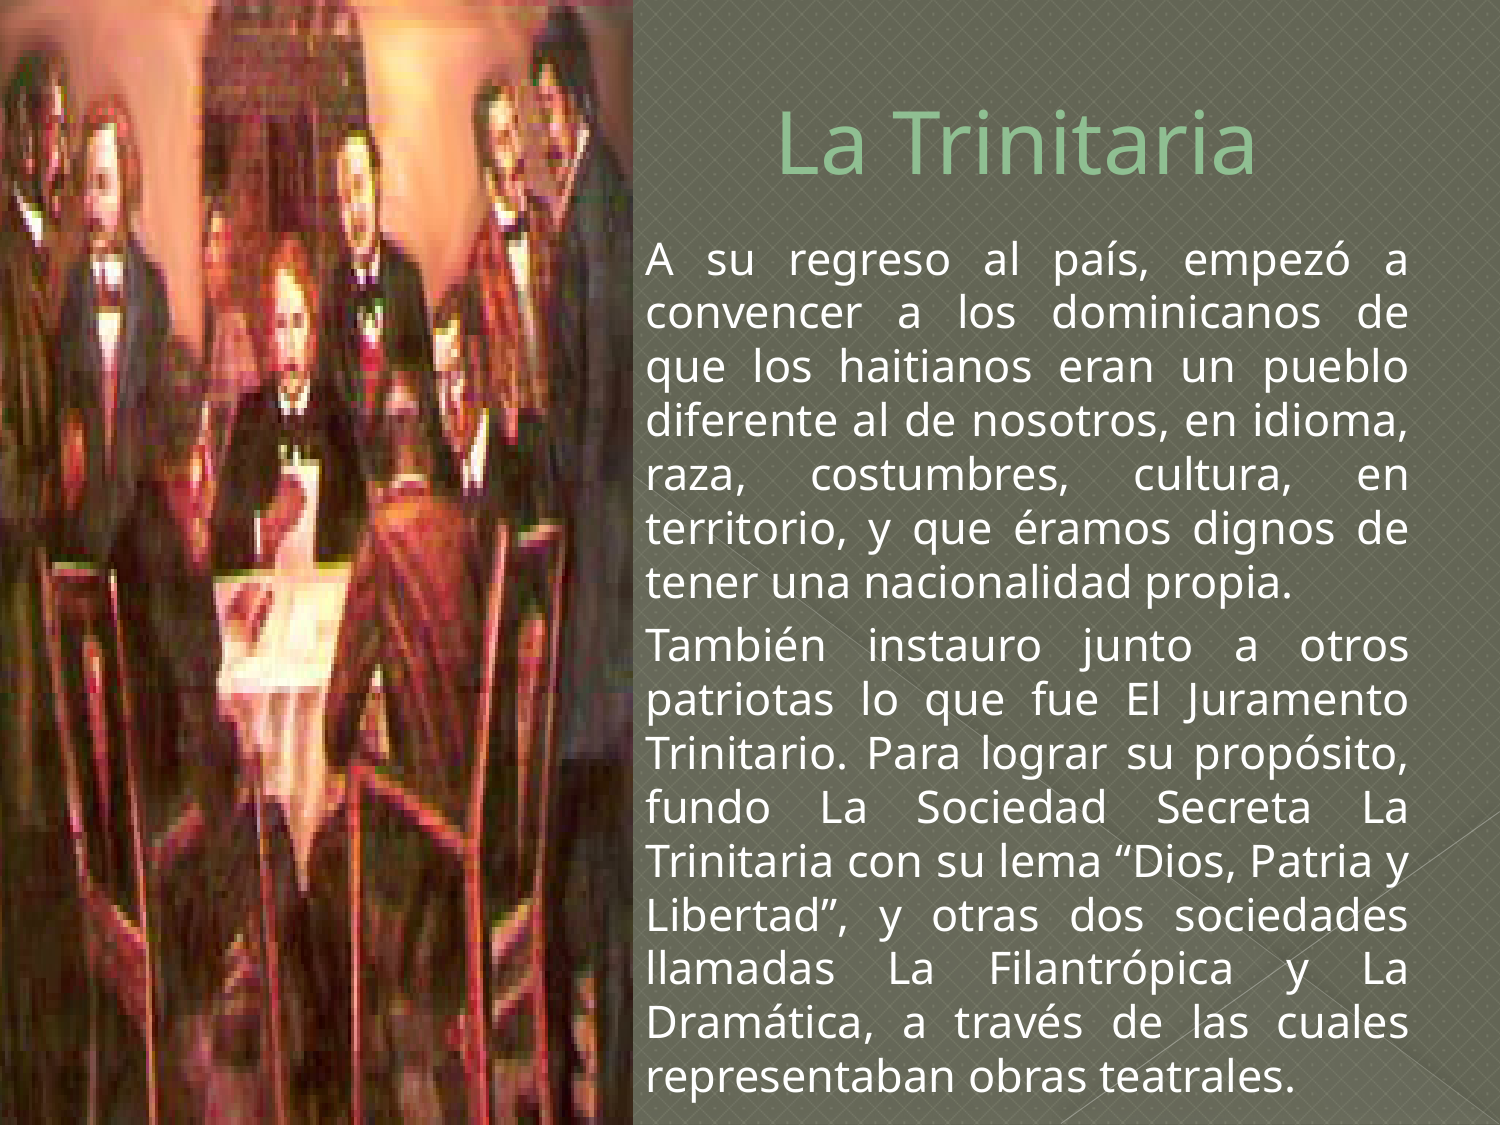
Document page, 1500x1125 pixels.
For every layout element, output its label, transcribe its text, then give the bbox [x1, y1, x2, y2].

title La Trinitaria [637, 43, 1425, 222]
picture [0, 0, 633, 1125]
list A su regreso al país, empezó a convencer a los dominicanos de que los haitianos eran un pueblo diferente al de nosotros, en idioma, raza, costumbres, cultura, en territorio, y que éramos dignos de tener una nacionalidad propia. También instauro junto a otros patriotas lo que fue El Juramento Trinitario. Para lograr su propósito, fundo La Sociedad Secreta La Trinitaria con su lema “Dios, Patria y Libertad”, y otras dos sociedades llamadas La Filantrópica y La Dramática, a través de las cuales representaban obras teatrales. [633, 222, 1425, 1125]
